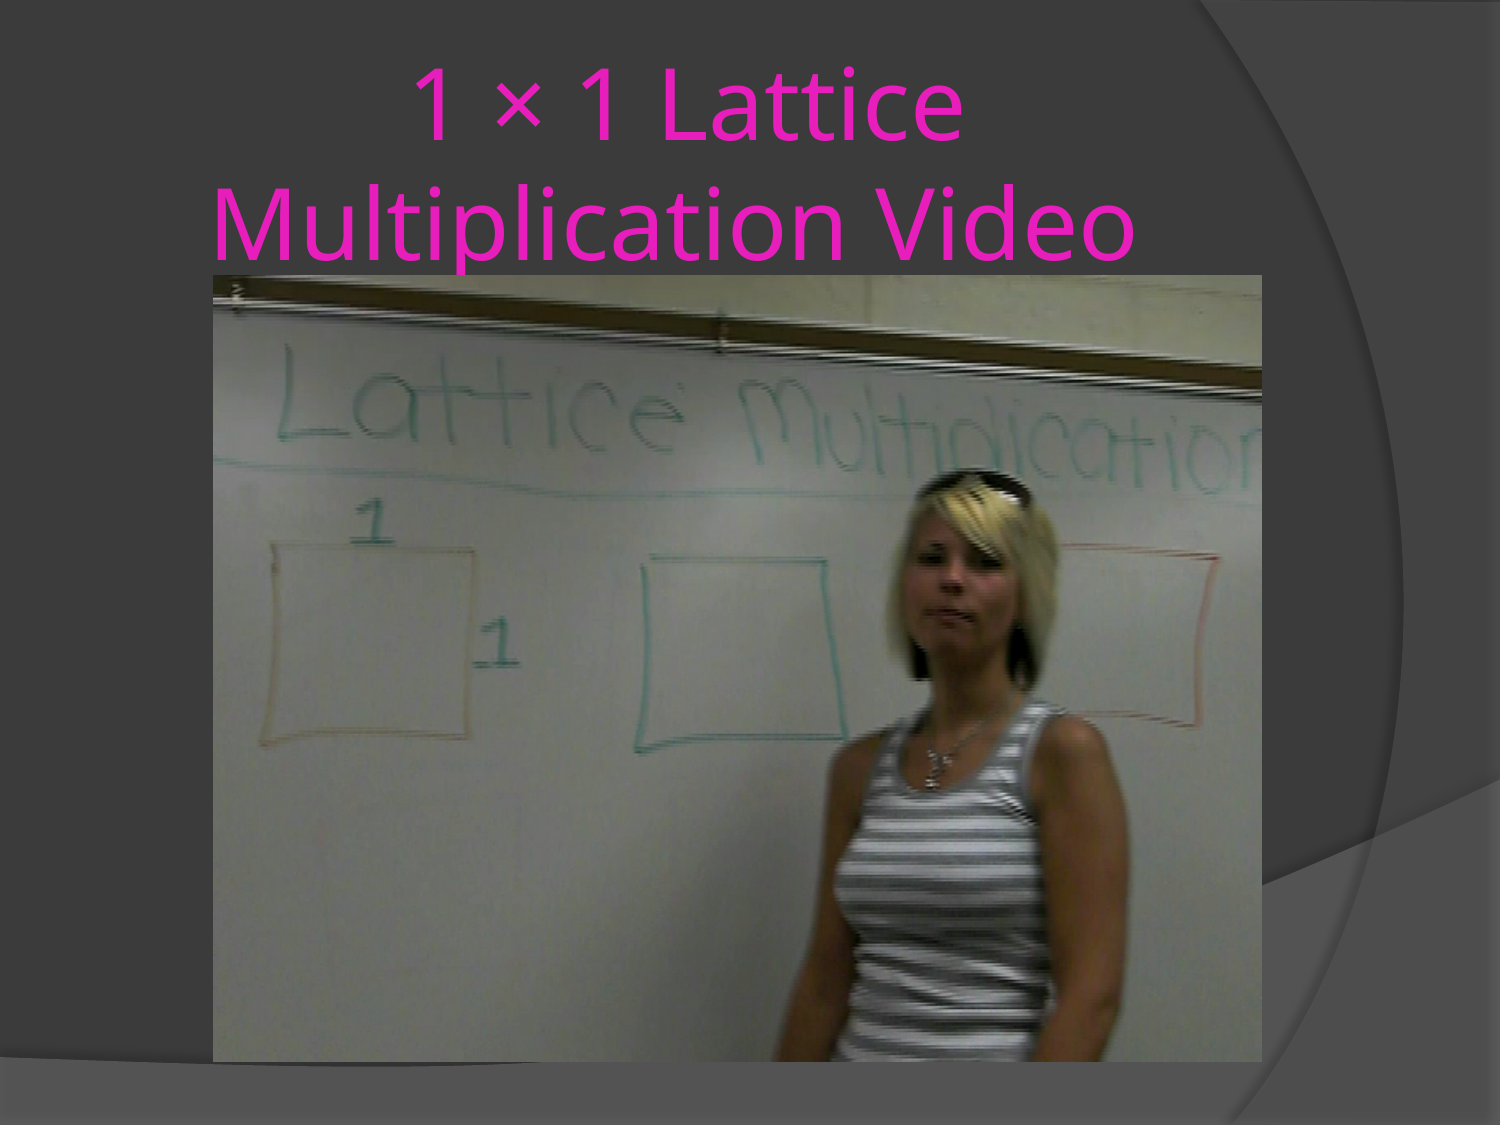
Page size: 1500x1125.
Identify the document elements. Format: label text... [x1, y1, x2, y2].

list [212, 274, 1263, 1063]
title 1 × 1 Lattice Multiplication Video [75, 45, 1300, 275]
